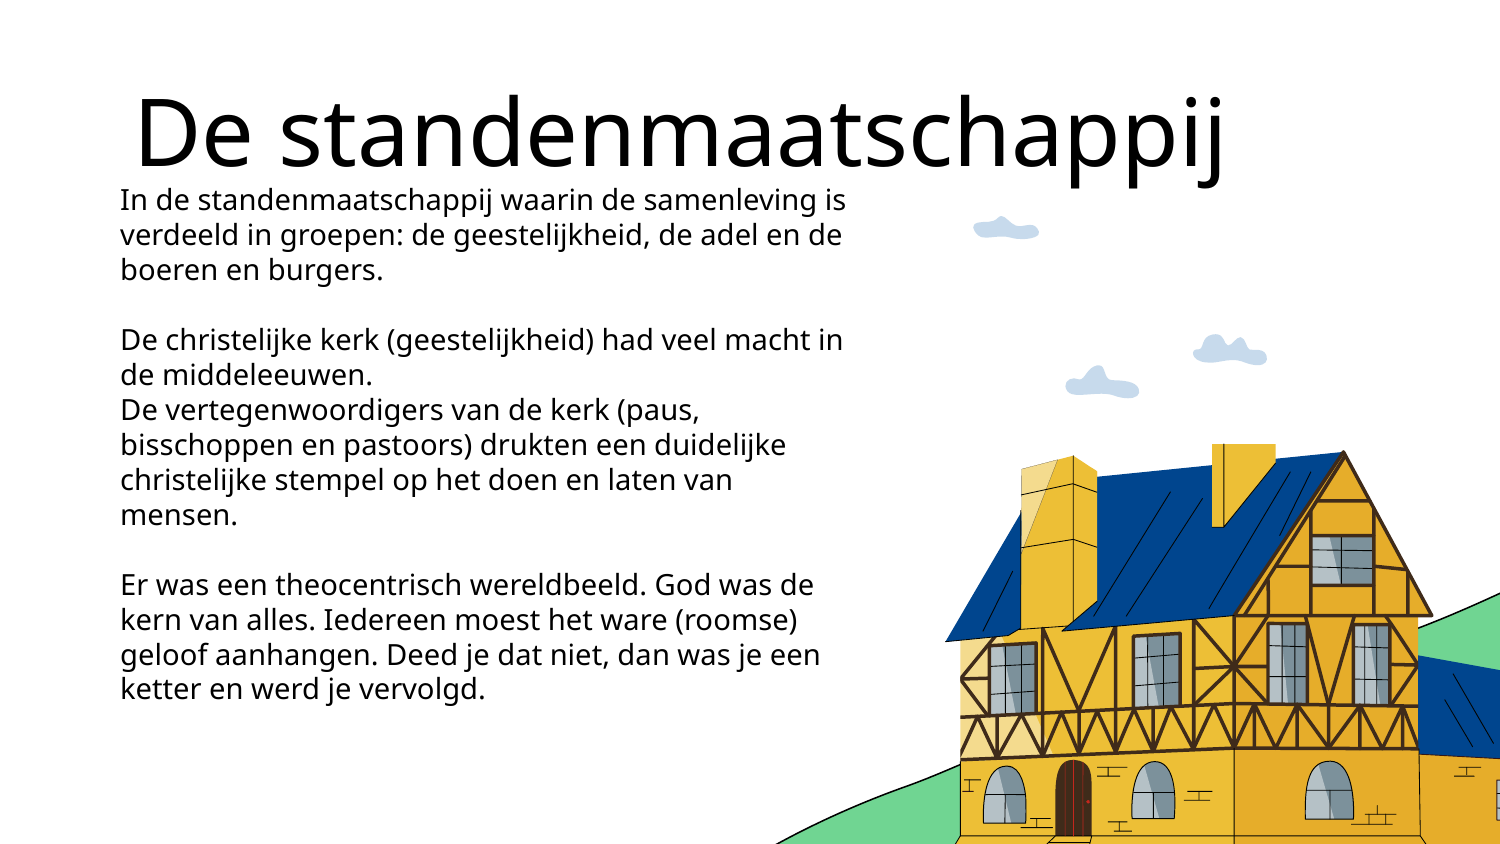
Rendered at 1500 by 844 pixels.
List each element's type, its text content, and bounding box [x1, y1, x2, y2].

text_box [1065, 365, 1140, 399]
title De standenmaatschappij [118, 72, 1382, 167]
text_box [777, 773, 939, 844]
subtitle In de standenmaatschappij waarin de samenleving is verdeeld in groepen: de geestelijkheid, de adel en de boeren en burgers. De christelijke kerk (geestelijkheid) had veel macht in de middeleeuwen. De vertegenwoordigers van de kerk (paus, bisschoppen en pastoors) drukten een duidelijke christelijke stempel op het doen en laten van mensen. Er was een theocentrisch wereldbeeld. God was de kern van alles. Iedereen moest het ware (roomse) geloof aanhangen. Deed je dat niet, dan was je een ketter en werd je vervolgd. [105, 359, 866, 528]
text_box [973, 216, 1039, 240]
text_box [944, 443, 1500, 844]
text_box [1192, 334, 1267, 366]
